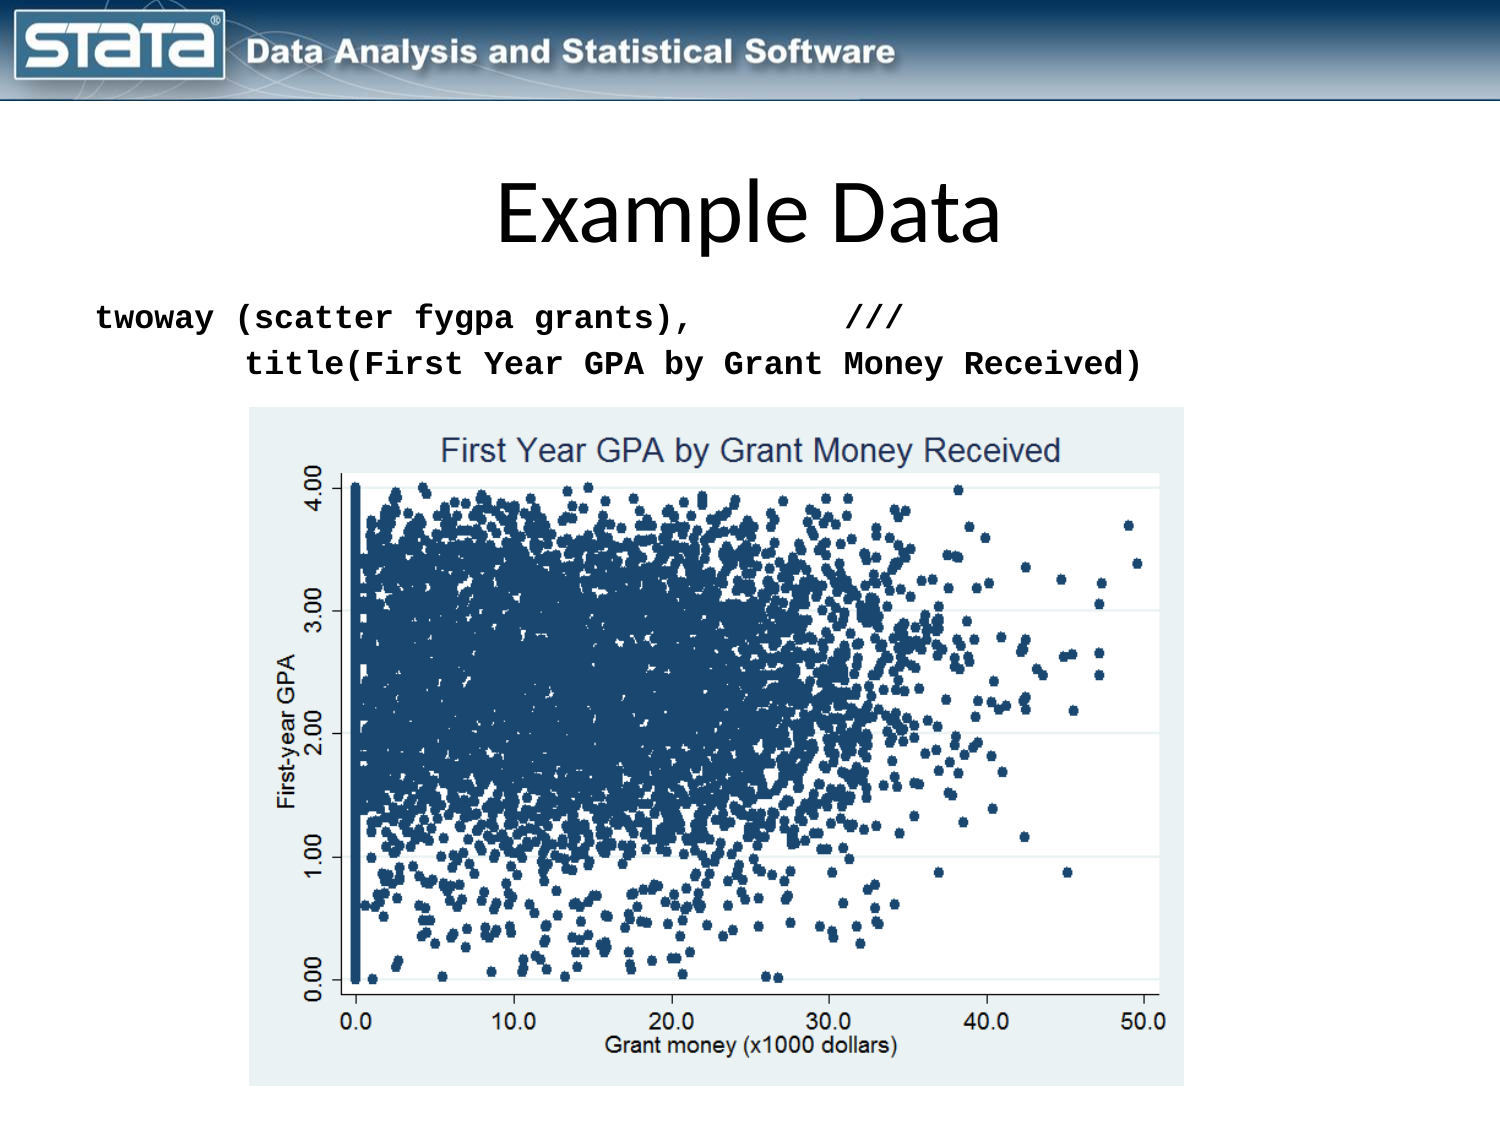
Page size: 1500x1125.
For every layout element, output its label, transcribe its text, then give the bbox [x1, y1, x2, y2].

list twoway (scatter fygpa grants), /// title(First Year GPA by Grant Money Received) [79, 287, 1430, 400]
picture [249, 407, 1185, 1086]
picture [0, 0, 1500, 101]
title Example Data [75, 125, 1425, 288]
